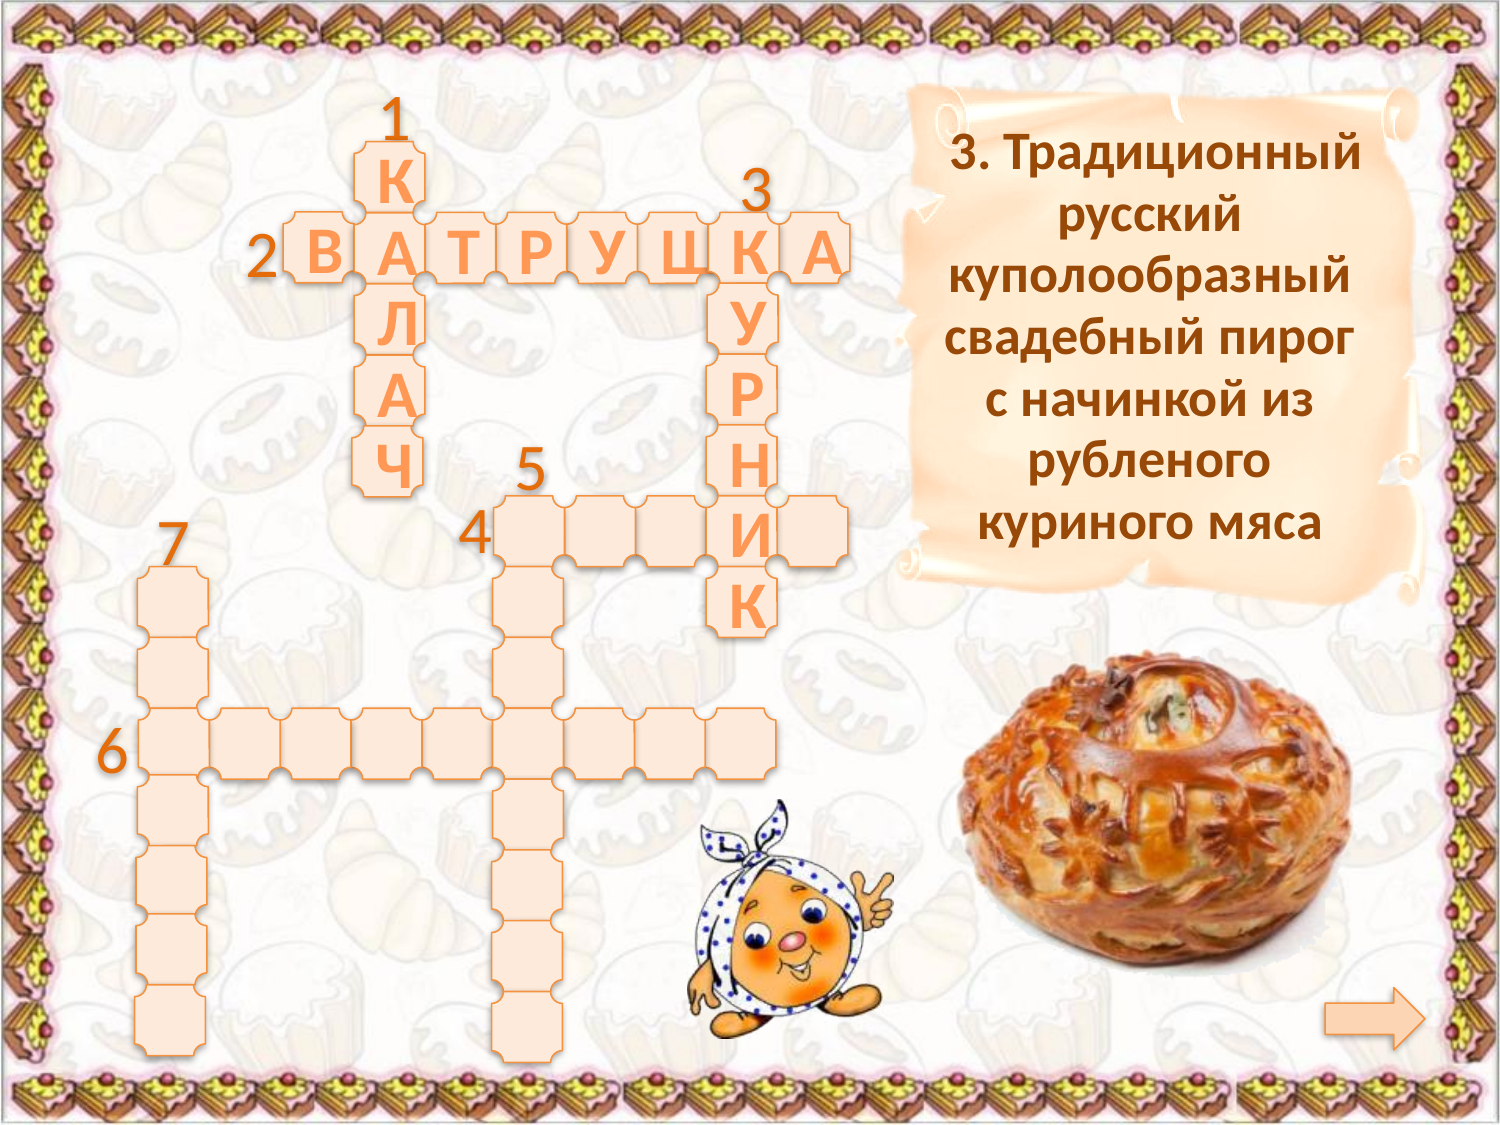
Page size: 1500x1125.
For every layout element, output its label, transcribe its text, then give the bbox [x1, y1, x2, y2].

text_box К [705, 565, 778, 639]
text_box [281, 707, 352, 780]
text_box Н [705, 424, 778, 495]
text_box [133, 984, 207, 1057]
text_box Р [705, 353, 778, 424]
text_box Ч [351, 425, 424, 498]
text_box [353, 707, 423, 780]
text_box [492, 495, 566, 566]
text_box 2 [224, 203, 301, 299]
text_box [490, 849, 564, 920]
text_box Ш [638, 211, 706, 285]
text_box 4 [437, 478, 513, 574]
text_box К [707, 211, 780, 284]
text_box Р [497, 211, 568, 285]
text_box У [569, 211, 639, 285]
text_box [490, 990, 564, 1064]
text_box [706, 707, 777, 780]
text_box [635, 707, 706, 780]
text_box И [705, 495, 778, 566]
text_box А [781, 211, 851, 284]
text_box 3 [724, 137, 776, 219]
text_box Т [426, 211, 497, 285]
text_box 7 [141, 491, 205, 575]
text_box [887, 74, 1429, 613]
text_box [135, 844, 208, 913]
text_box А [353, 212, 426, 283]
text_box [1324, 986, 1426, 1051]
text_box [136, 774, 210, 846]
text_box [491, 707, 565, 777]
picture [0, 0, 1500, 1125]
text_box К [353, 140, 426, 212]
text_box [778, 495, 849, 568]
text_box [491, 778, 565, 850]
text_box [136, 565, 210, 637]
text_box [423, 707, 491, 780]
text_box [491, 565, 565, 636]
text_box [565, 495, 637, 568]
text_box Л [353, 282, 426, 354]
text_box [210, 707, 281, 780]
text_box [136, 636, 210, 708]
text_box [565, 707, 636, 780]
text_box 1 [362, 66, 413, 141]
text_box [491, 636, 565, 707]
text_box 6 [74, 699, 144, 795]
text_box [490, 919, 564, 991]
text_box [135, 913, 208, 985]
text_box [137, 707, 211, 776]
text_box 5 [499, 416, 563, 504]
text_box В [304, 211, 353, 284]
text_box [637, 495, 704, 568]
text_box У [706, 282, 779, 354]
text_box А [353, 354, 426, 425]
